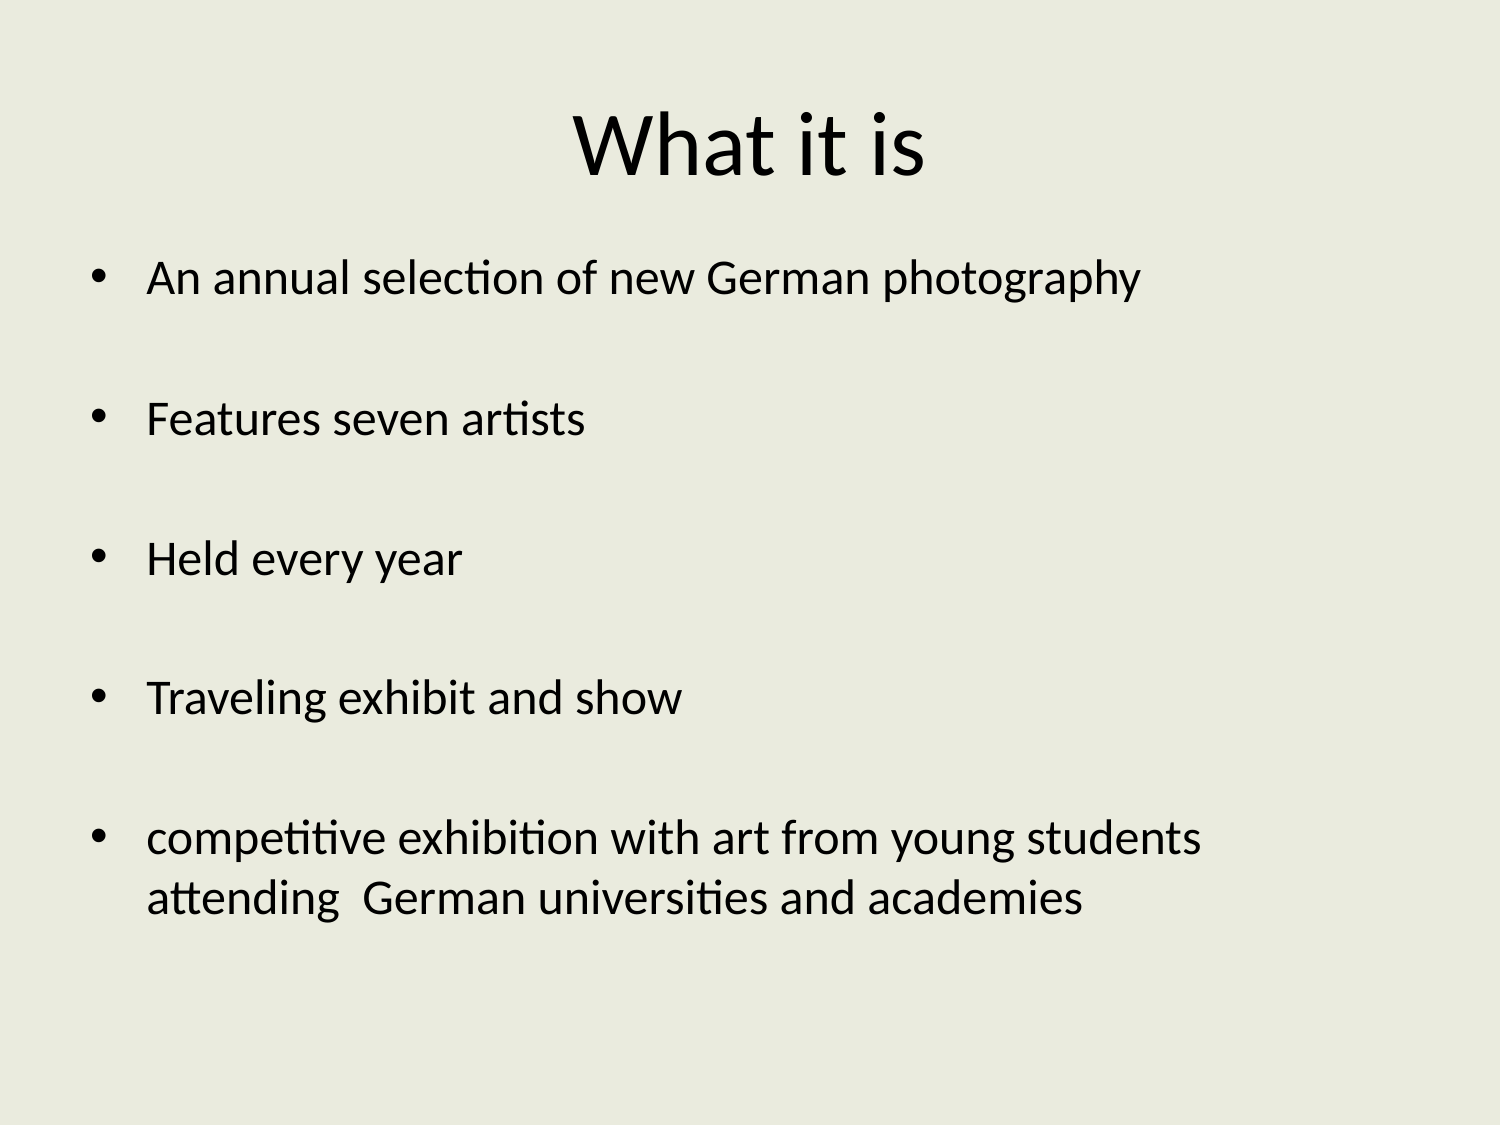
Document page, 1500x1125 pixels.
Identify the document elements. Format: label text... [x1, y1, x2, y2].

title What it is [74, 44, 1426, 233]
list An annual selection of new German photography Features seven artists Held every year Traveling exhibit and show competitive exhibition with art from young students attending German universities and academies [74, 237, 1376, 1006]
